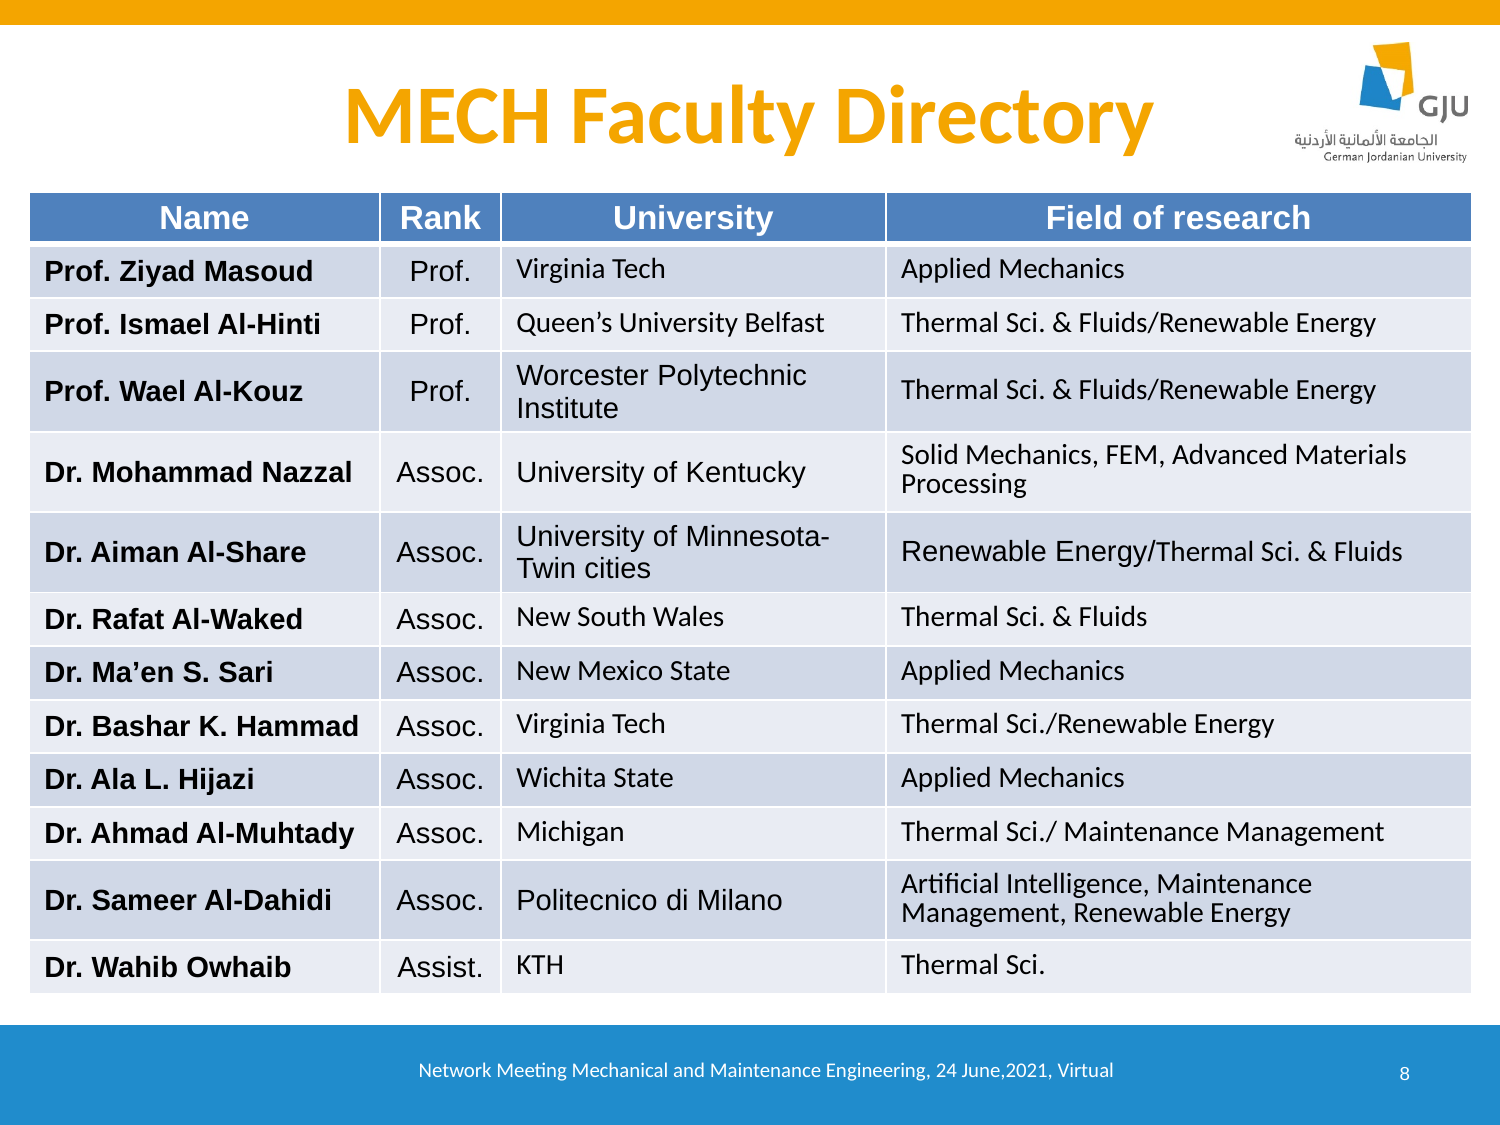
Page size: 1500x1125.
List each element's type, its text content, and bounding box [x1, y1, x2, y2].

table_cell Dr. Wahib Owhaib [30, 941, 379, 993]
table_cell Applied Mechanics [887, 754, 1471, 806]
table_header University [502, 193, 885, 241]
table_cell Prof. [381, 247, 500, 297]
table_cell Virginia Tech [502, 701, 885, 752]
table_cell Thermal Sci. & Fluids/Renewable Energy [887, 352, 1471, 431]
table_cell KTH [502, 941, 885, 993]
table_cell Applied Mechanics [887, 247, 1471, 297]
table_cell Assoc. [381, 808, 500, 859]
picture [0, 0, 1500, 25]
table_cell Artificial Intelligence, Maintenance Management, Renewable Energy [887, 861, 1471, 939]
table_cell Assoc. [381, 861, 500, 939]
table_cell Assoc. [381, 701, 500, 752]
table_cell Renewable Energy/Thermal Sci. & Fluids [887, 513, 1471, 592]
table_cell Dr. Rafat Al-Waked [30, 593, 379, 645]
table_header Name [30, 193, 379, 241]
table_cell New South Wales [502, 593, 885, 645]
table_cell Thermal Sci. [887, 941, 1471, 993]
table_cell Thermal Sci. & Fluids/Renewable Energy [887, 299, 1471, 350]
table_cell Dr. Bashar K. Hammad [30, 701, 379, 752]
table_cell New Mexico State [502, 647, 885, 699]
table_cell Virginia Tech [502, 247, 885, 297]
table_cell University of Minnesota-Twin cities [502, 513, 885, 592]
table_cell Michigan [502, 808, 885, 859]
slide_number 8 [1074, 1042, 1425, 1103]
table_cell Thermal Sci. & Fluids [887, 593, 1471, 645]
table_cell Dr. Mohammad Nazzal [30, 433, 379, 511]
footer Network Meeting Mechanical and Maintenance Engineering, 24 June,2021, Virtual [320, 1051, 1213, 1112]
table_cell Politecnico di Milano [502, 861, 885, 939]
table_cell Thermal Sci./ Maintenance Management [887, 808, 1471, 859]
table_cell Dr. Ala L. Hijazi [30, 754, 379, 806]
table_cell Dr. Ahmad Al-Muhtady [30, 808, 379, 859]
table_cell Assoc. [381, 754, 500, 806]
table_cell Prof. [381, 352, 500, 431]
table_cell Prof. Ziyad Masoud [30, 247, 379, 297]
table_cell Dr. Sameer Al-Dahidi [30, 861, 379, 939]
title MECH Faculty Directory [75, 45, 1425, 175]
table_cell Applied Mechanics [887, 647, 1471, 699]
table_cell Wichita State [502, 754, 885, 806]
table_cell Assoc. [381, 433, 500, 511]
table_header Rank [381, 193, 500, 241]
table_cell Dr. Aiman Al-Share [30, 513, 379, 592]
table_cell Solid Mechanics, FEM, Advanced Materials Processing [887, 433, 1471, 511]
table_cell Assoc. [381, 647, 500, 699]
table_cell Dr. Ma’en S. Sari [30, 647, 379, 699]
picture [1295, 42, 1468, 163]
table_cell Assoc. [381, 593, 500, 645]
table_cell Prof. [381, 299, 500, 350]
table_cell Queen’s University Belfast [502, 299, 885, 350]
table_cell Assoc. [381, 513, 500, 592]
table_cell Thermal Sci./Renewable Energy [887, 701, 1471, 752]
table_cell Prof. Ismael Al-Hinti [30, 299, 379, 350]
table_cell Assist. [381, 941, 500, 993]
table_cell Worcester Polytechnic Institute [502, 352, 885, 431]
table_cell Prof. Wael Al-Kouz [30, 352, 379, 431]
table_header Field of research [887, 193, 1471, 241]
table_cell University of Kentucky [502, 433, 885, 511]
